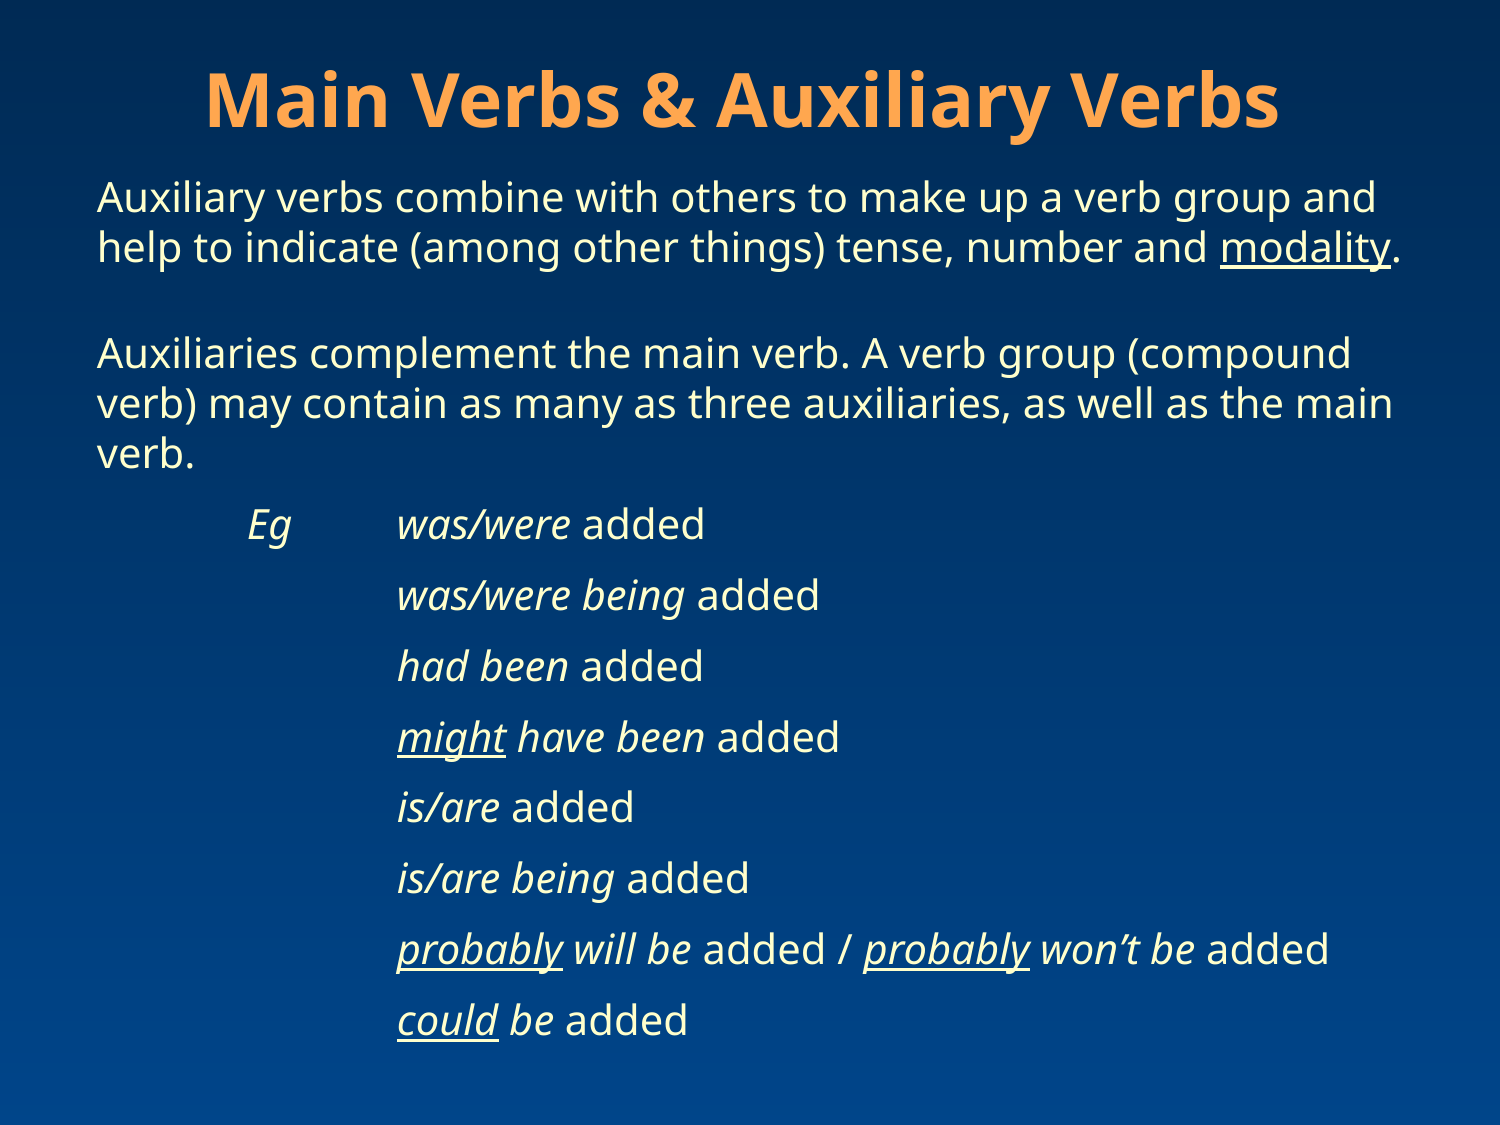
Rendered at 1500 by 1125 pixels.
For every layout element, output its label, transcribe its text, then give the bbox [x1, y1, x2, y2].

text_box Auxiliary verbs combine with others to make up a verb group and help to indicate (among other things) tense, number and modality. Auxiliaries complement the main verb. A verb group (compound verb) may contain as many as three auxiliaries, as well as the main verb. Eg was/were added was/were being added had been added might have been added is/are added is/are being added probably will be added / probably won’t be added could be added [82, 163, 1454, 1087]
text_box Main Verbs & Auxiliary Verbs [175, 35, 1310, 161]
